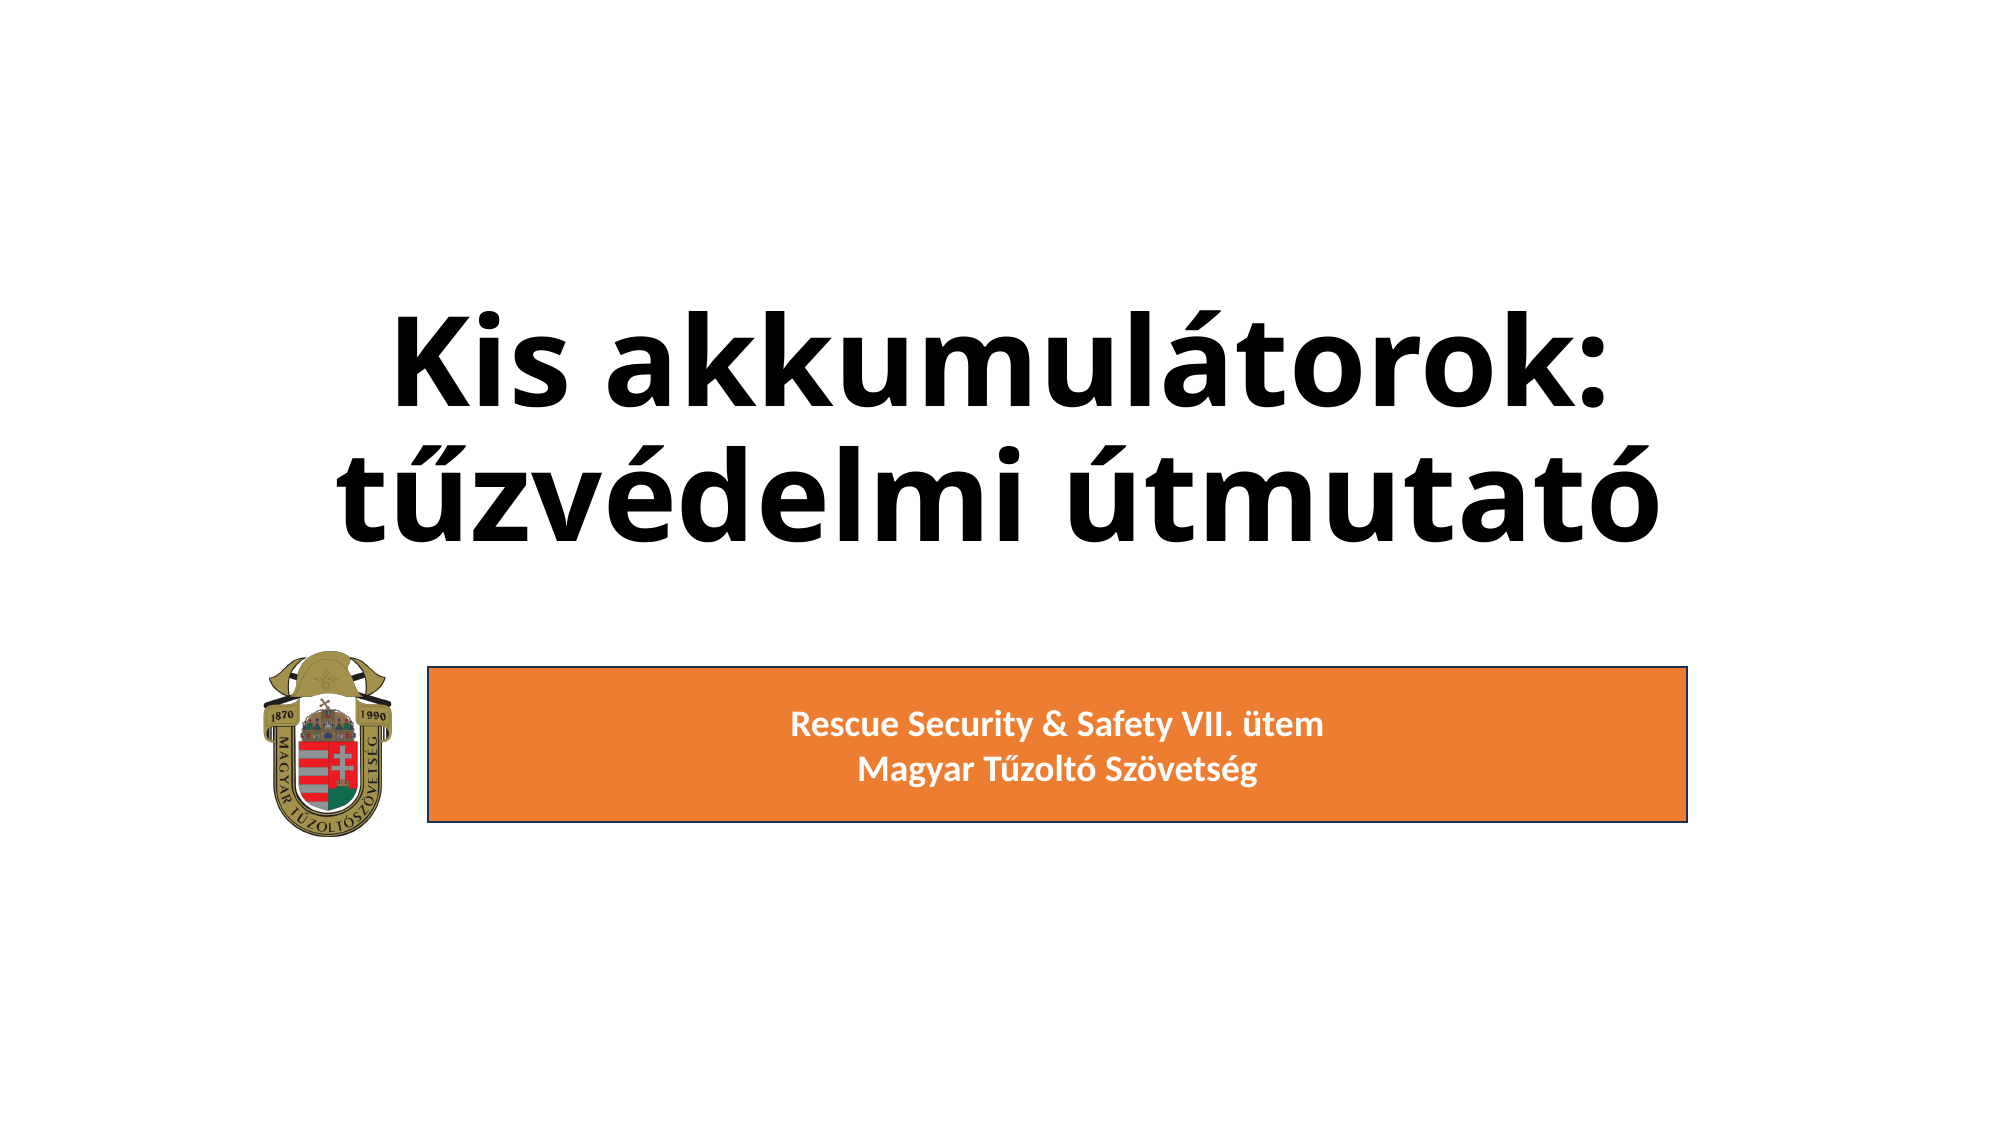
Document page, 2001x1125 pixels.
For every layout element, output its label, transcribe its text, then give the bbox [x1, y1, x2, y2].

picture [234, 651, 421, 837]
title Kis akkumulátorok: tűzvédelmi útmutató [249, 184, 1750, 576]
